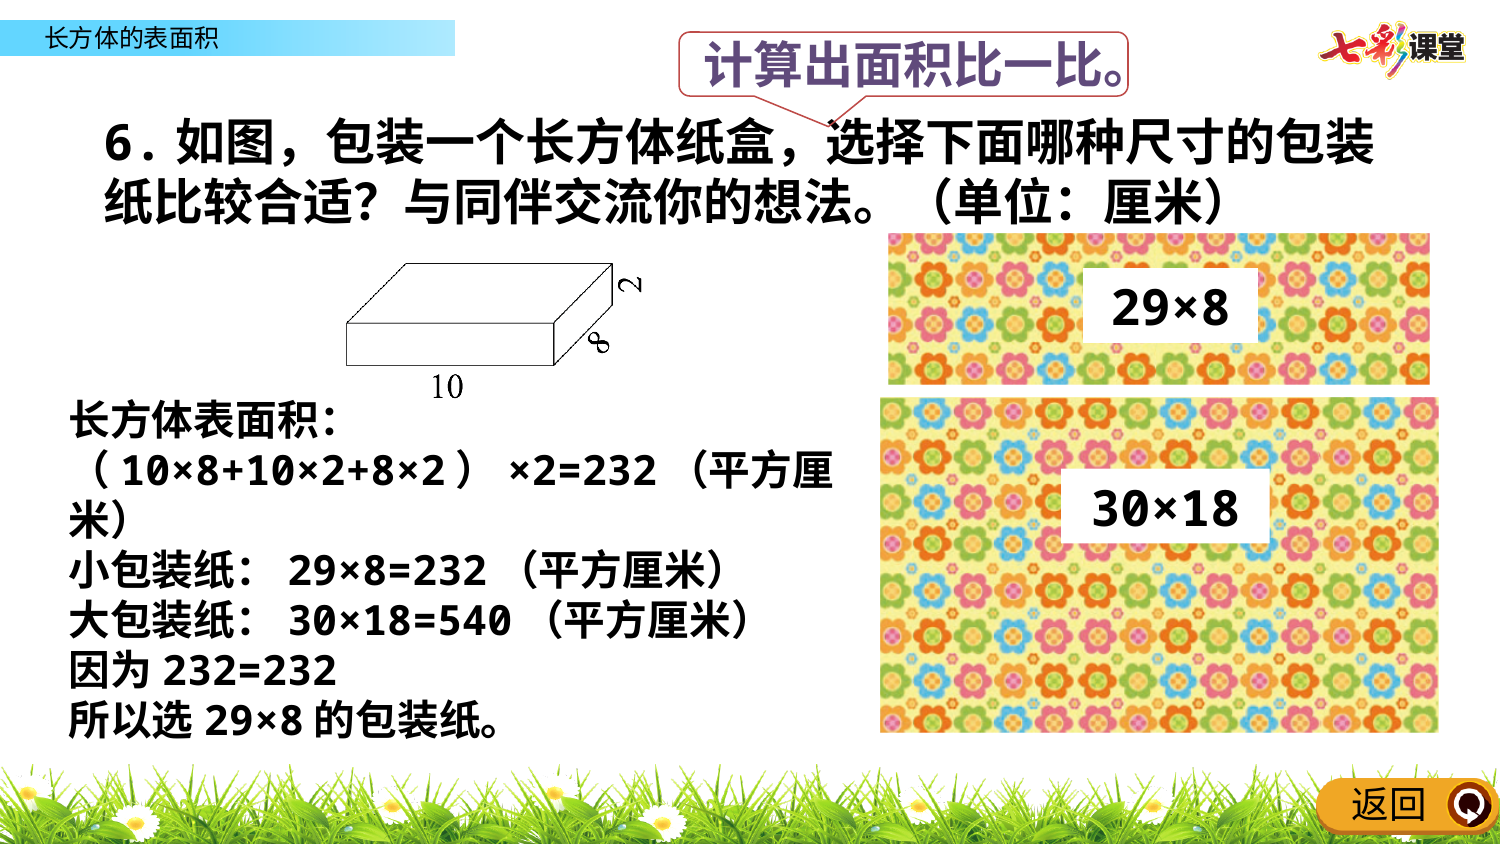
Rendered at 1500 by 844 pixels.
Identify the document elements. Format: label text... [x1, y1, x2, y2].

picture [886, 232, 1431, 386]
picture [1316, 20, 1468, 80]
picture [878, 396, 1440, 735]
text_box 长方体表面积： （10×8+10×2+8×2）×2=232（平方厘米） 小包装纸：29×8=232（平方厘米） 大包装纸：30×18=540（平方厘米） 因为232=232 所以选29×8的包装纸。 [53, 386, 892, 792]
picture [344, 256, 644, 404]
text_box 6.如图，包装一个长方体纸盒，选择下面哪种尺寸的包装纸比较合适？与同伴交流你的想法。（单位：厘米） [88, 102, 1440, 238]
text_box 计算出面积比一比。 [678, 31, 1129, 128]
picture [0, 764, 1500, 844]
